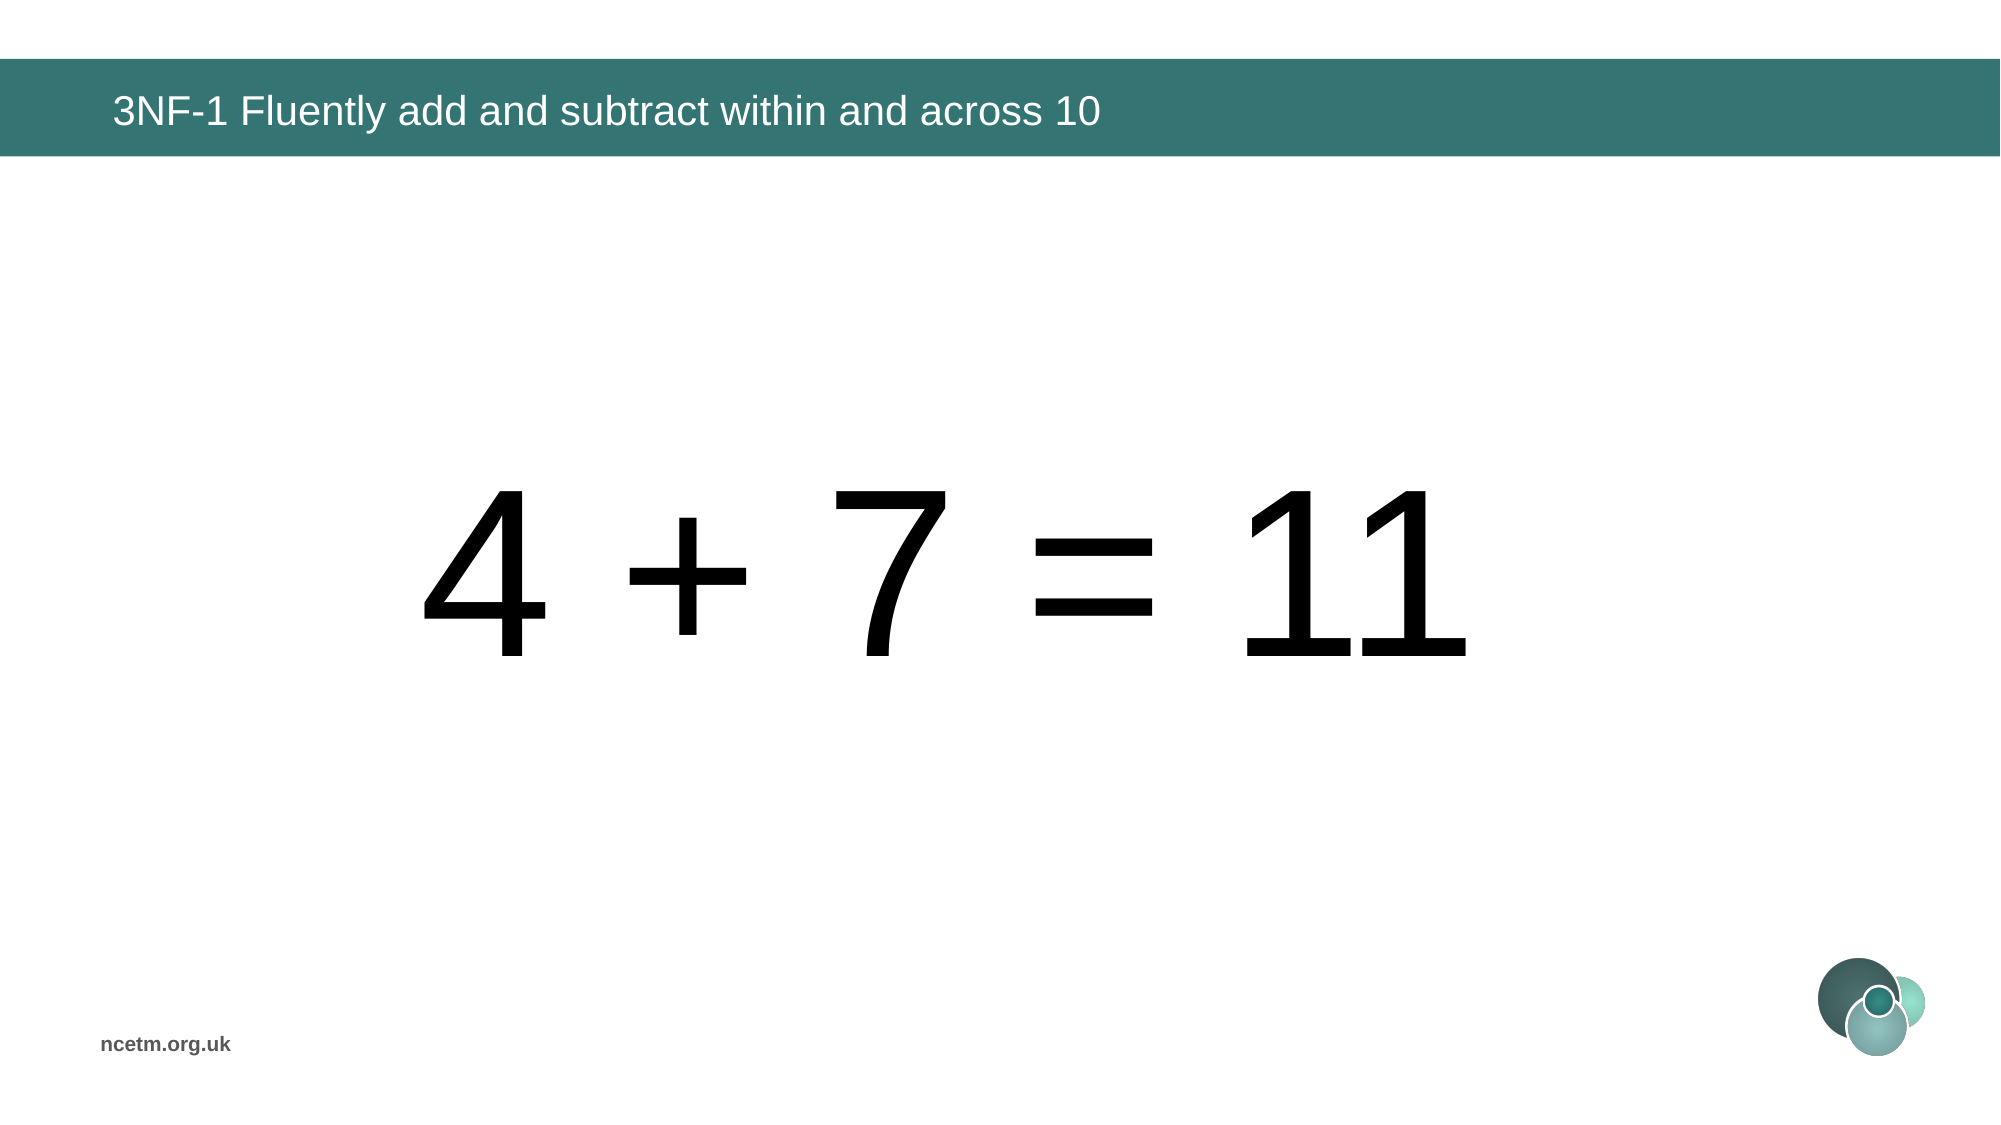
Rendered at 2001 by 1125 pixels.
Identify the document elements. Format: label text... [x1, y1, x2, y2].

picture [1818, 958, 1925, 1056]
text_box 11 [1214, 409, 1493, 712]
text_box 4 + 7 = [404, 409, 1214, 712]
title 3NF-1 Fluently add and subtract within and across 10 [97, 76, 1945, 147]
